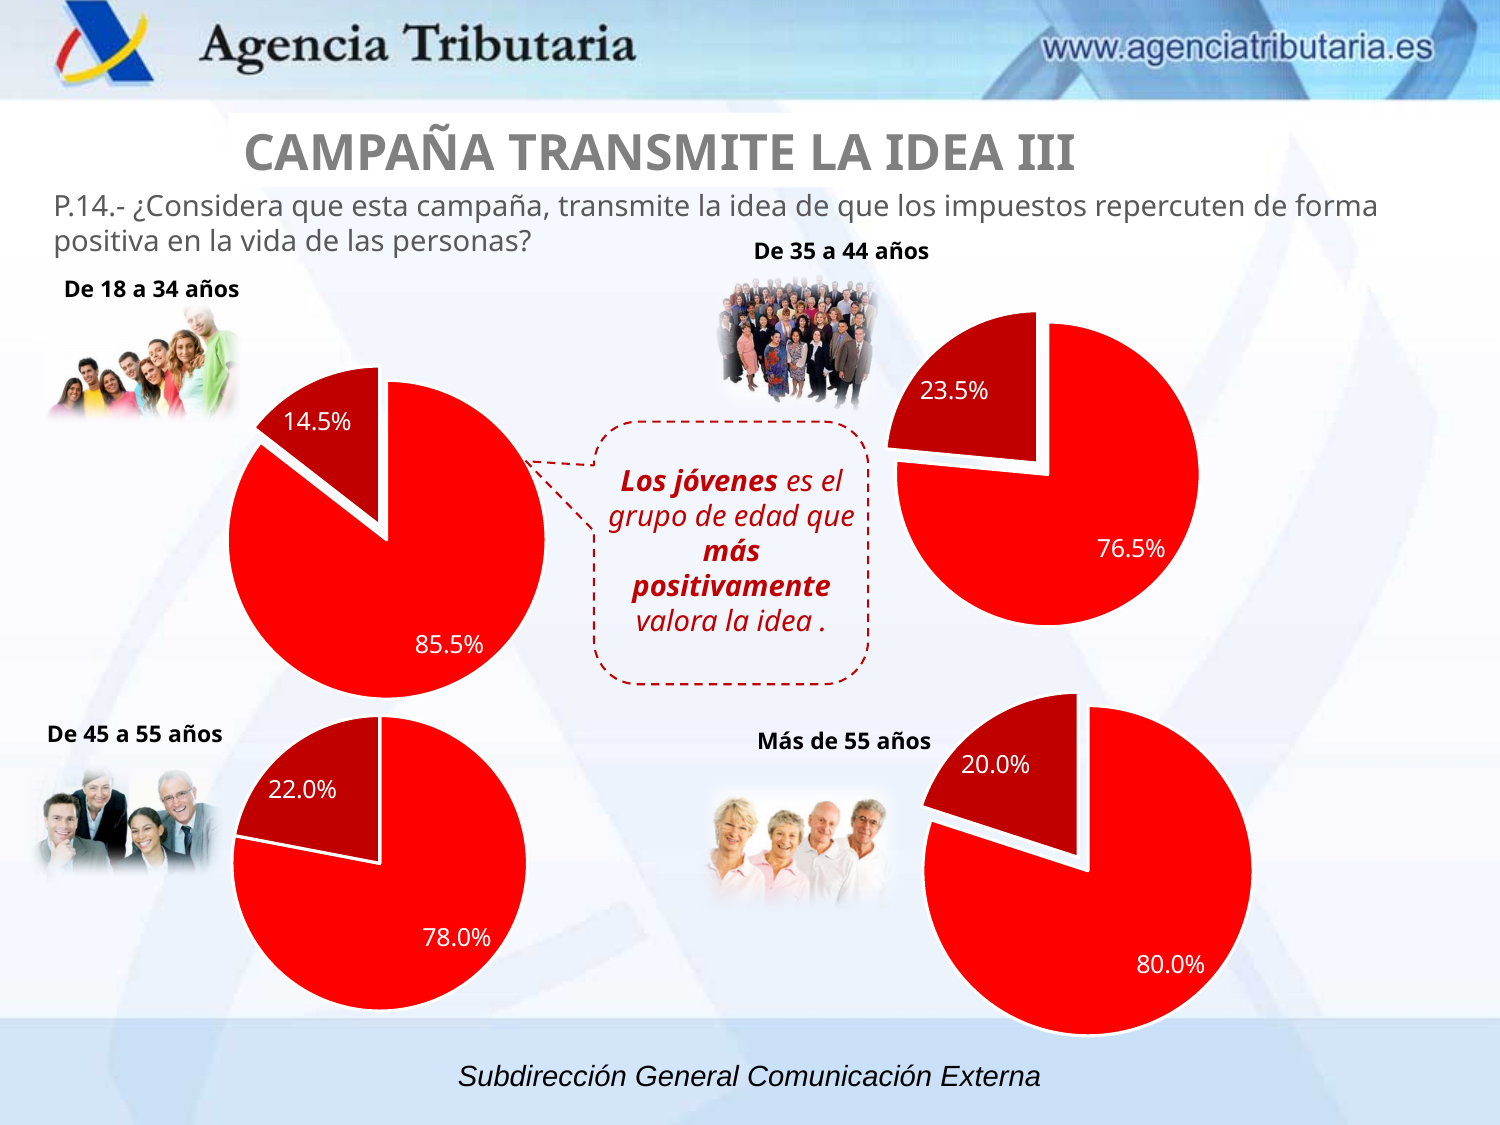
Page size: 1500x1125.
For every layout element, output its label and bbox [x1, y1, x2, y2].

picture [0, 0, 1500, 1125]
chart [97, 320, 643, 1101]
chart [776, 278, 1317, 1105]
